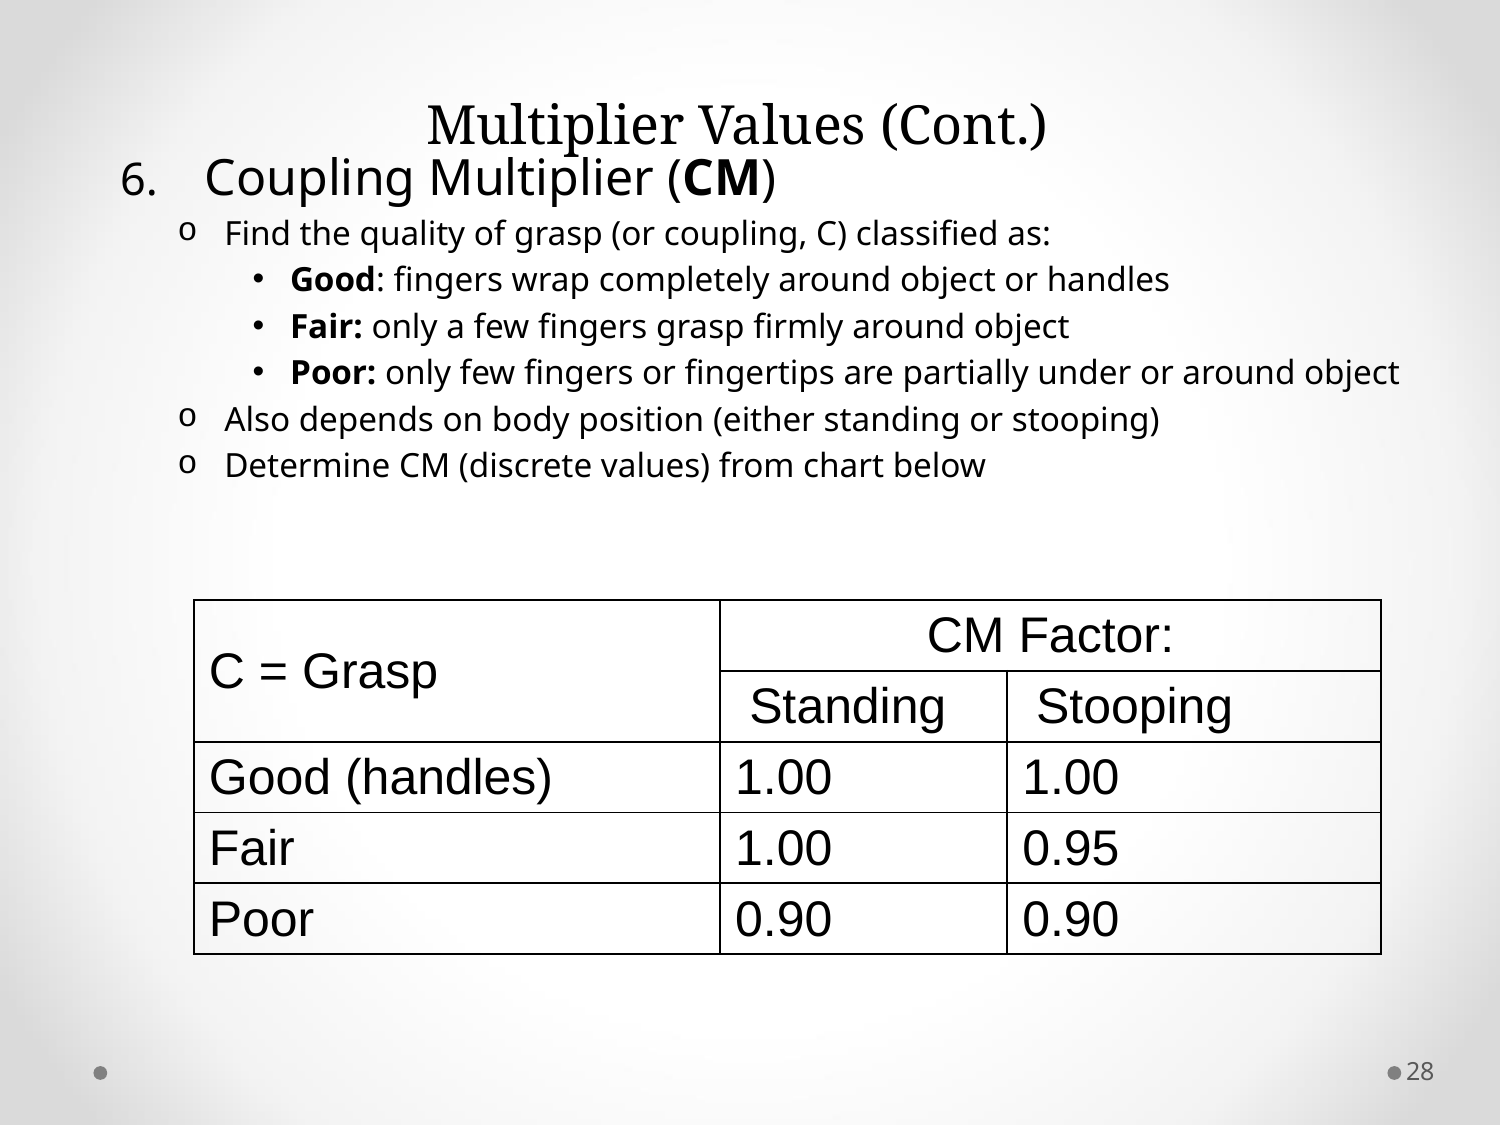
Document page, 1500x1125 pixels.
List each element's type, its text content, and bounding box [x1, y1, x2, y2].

picture [0, 0, 1500, 1125]
table_cell 1.00 [721, 743, 1006, 812]
list Coupling Multiplier (CM) Find the quality of grasp (or coupling, C) classified as: Good: fingers wrap completely around object or handles Fair: only a few fingers grasp firmly around object Poor: only few fingers or fingertips are partially under or around object Also depends on body position (either standing or stooping) Determine CM (discrete values) from chart below [87, 137, 1488, 1113]
table_cell Standing [721, 672, 1006, 741]
table_cell Stooping [1008, 672, 1380, 741]
table_cell 1.00 [1008, 743, 1380, 812]
slide_number 28 [1401, 1042, 1494, 1103]
table_cell 0.90 [721, 884, 1006, 953]
table_cell 1.00 [721, 813, 1006, 882]
title Multiplier Values (Cont.) [62, 62, 1413, 163]
table_cell Poor [195, 884, 719, 953]
table_cell Good (handles) [195, 743, 719, 812]
table_cell Fair [195, 813, 719, 882]
table_cell 0.90 [1008, 884, 1380, 953]
table_cell 0.95 [1008, 813, 1380, 882]
table_header C = Grasp [195, 601, 719, 741]
table_header CM Factor: [721, 601, 1380, 670]
